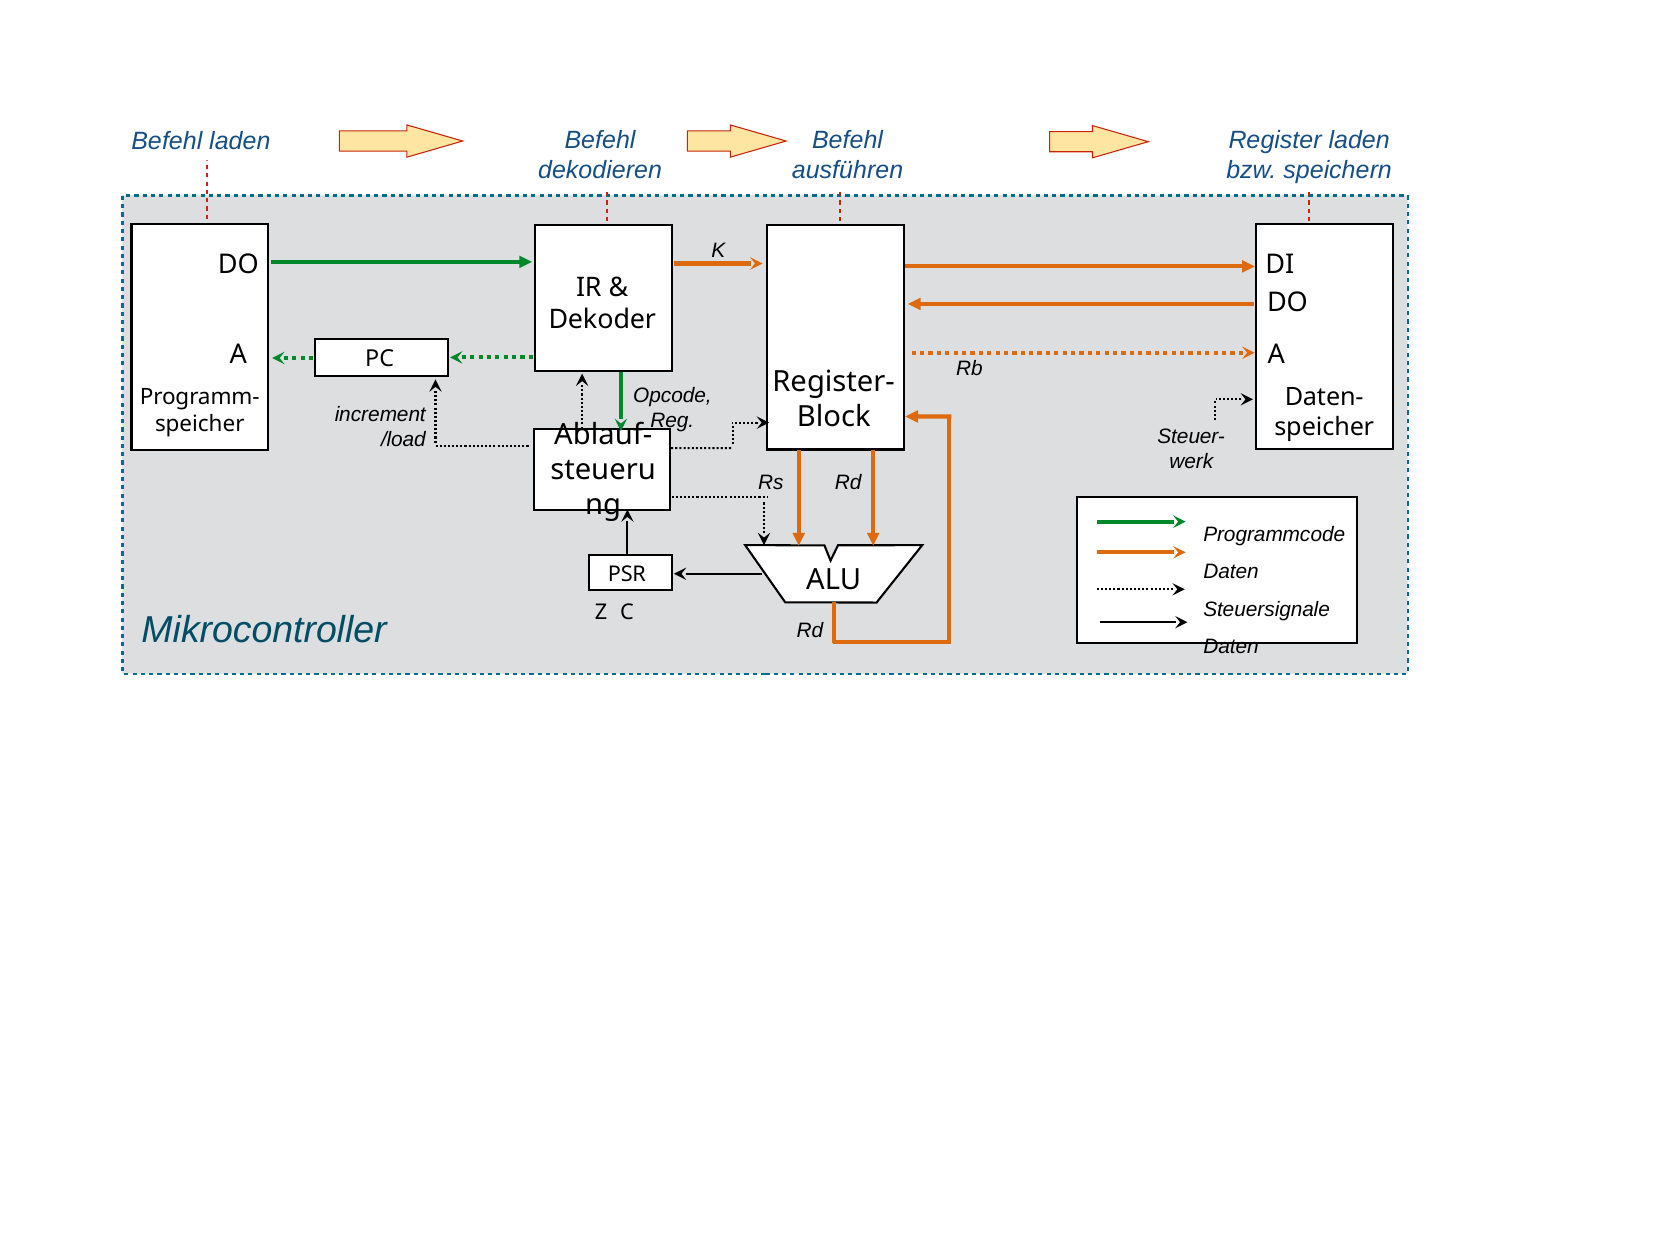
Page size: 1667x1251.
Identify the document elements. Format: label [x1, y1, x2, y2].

text_box [105, 117, 1408, 676]
